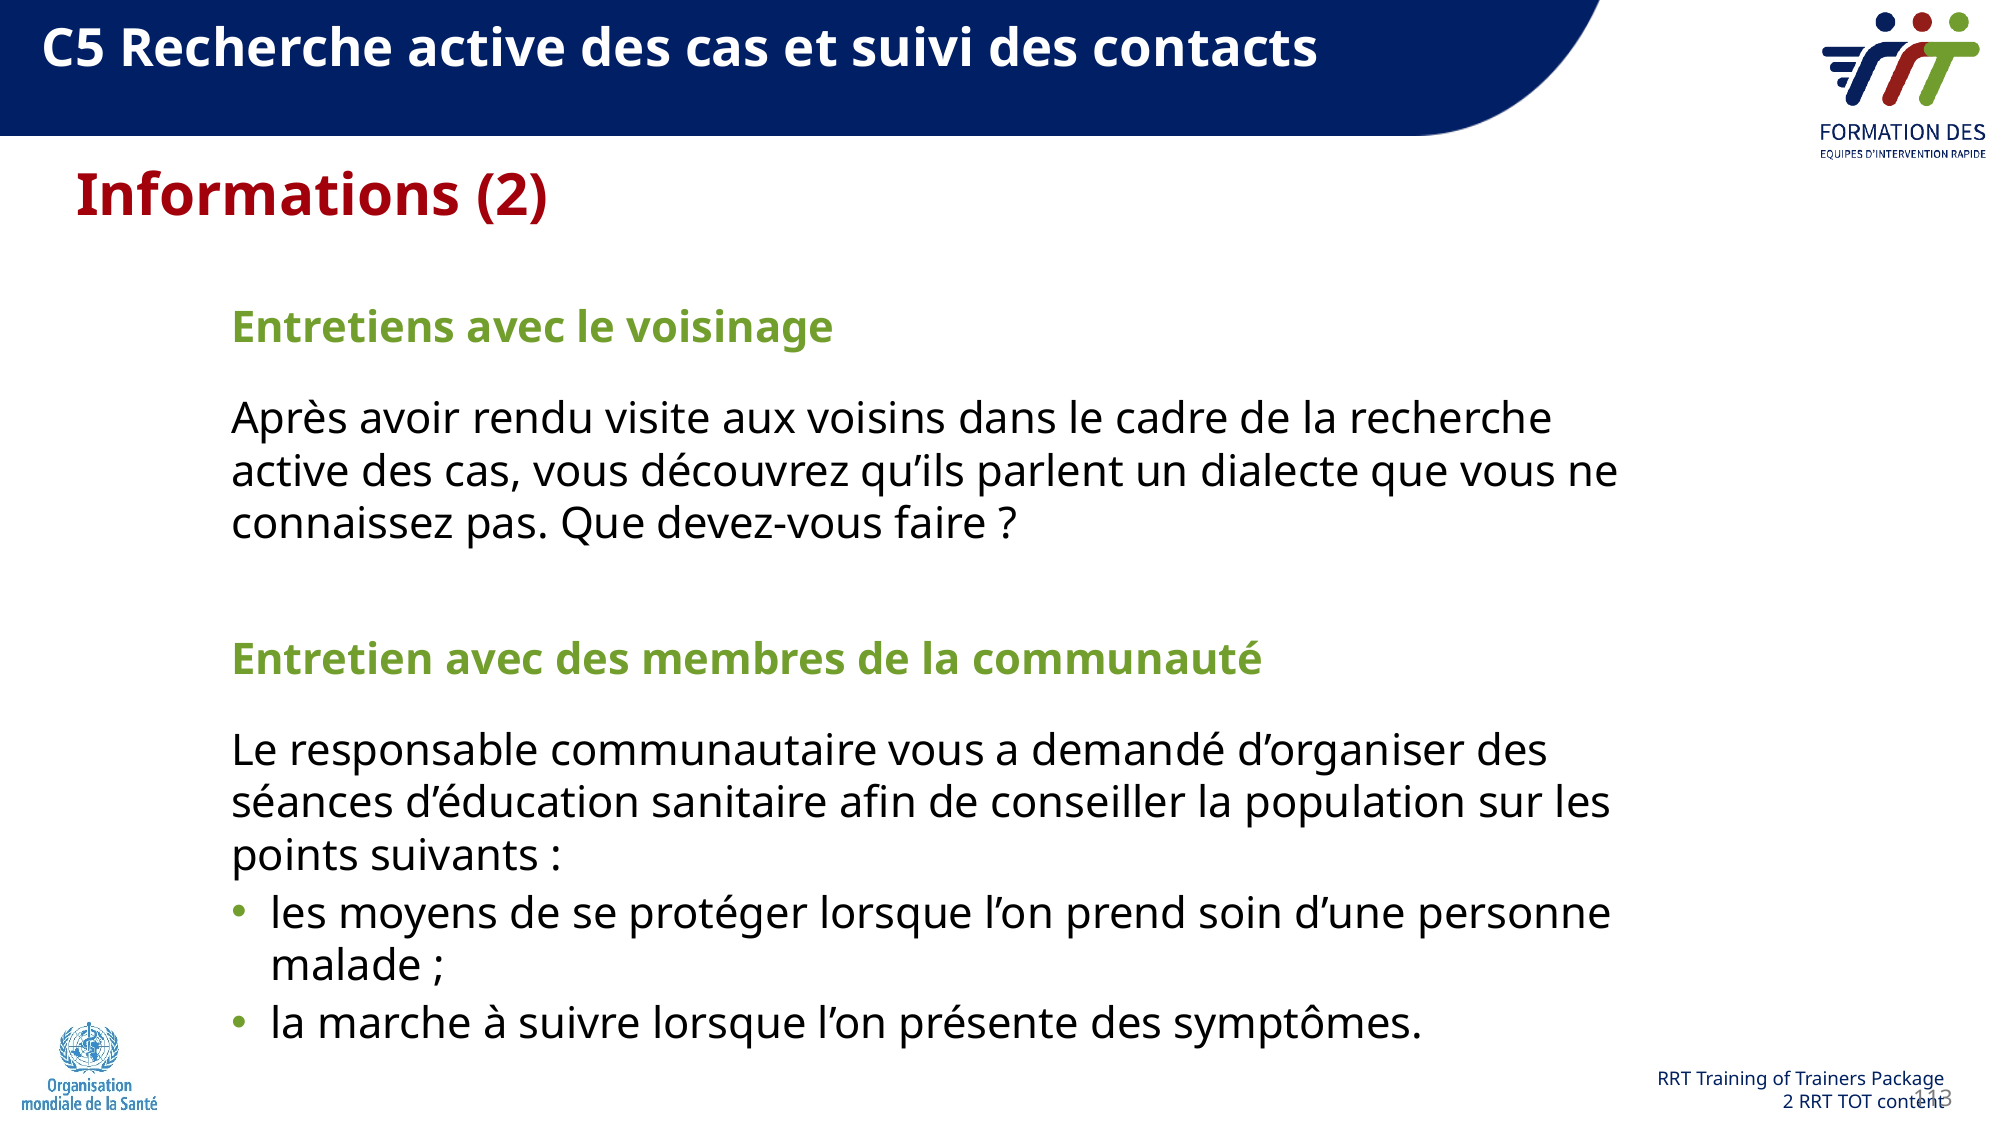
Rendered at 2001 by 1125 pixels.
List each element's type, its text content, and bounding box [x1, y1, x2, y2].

picture [20, 1020, 158, 1111]
list Entretiens avec le voisinage Après avoir rendu visite aux voisins dans le cadre de la recherche active des cas, vous découvrez qu’ils parlent un dialecte que vous ne connaissez pas. Que devez-vous faire ? Entretien avec des membres de la communauté Le responsable communautaire vous a demandé d’organiser des séances d’éducation sanitaire afin de conseiller la population sur les points suivants : les moyens de se protéger lorsque l’on prend soin d’une personne malade ; la marche à suivre lorsque l’on présente des symptômes. [223, 290, 1680, 1056]
picture [0, 0, 1623, 136]
picture [1820, 11, 1986, 160]
text_box C5 Recherche active des cas et suivi des contacts [34, 0, 1587, 103]
text_box Informations (2) [68, 157, 989, 236]
